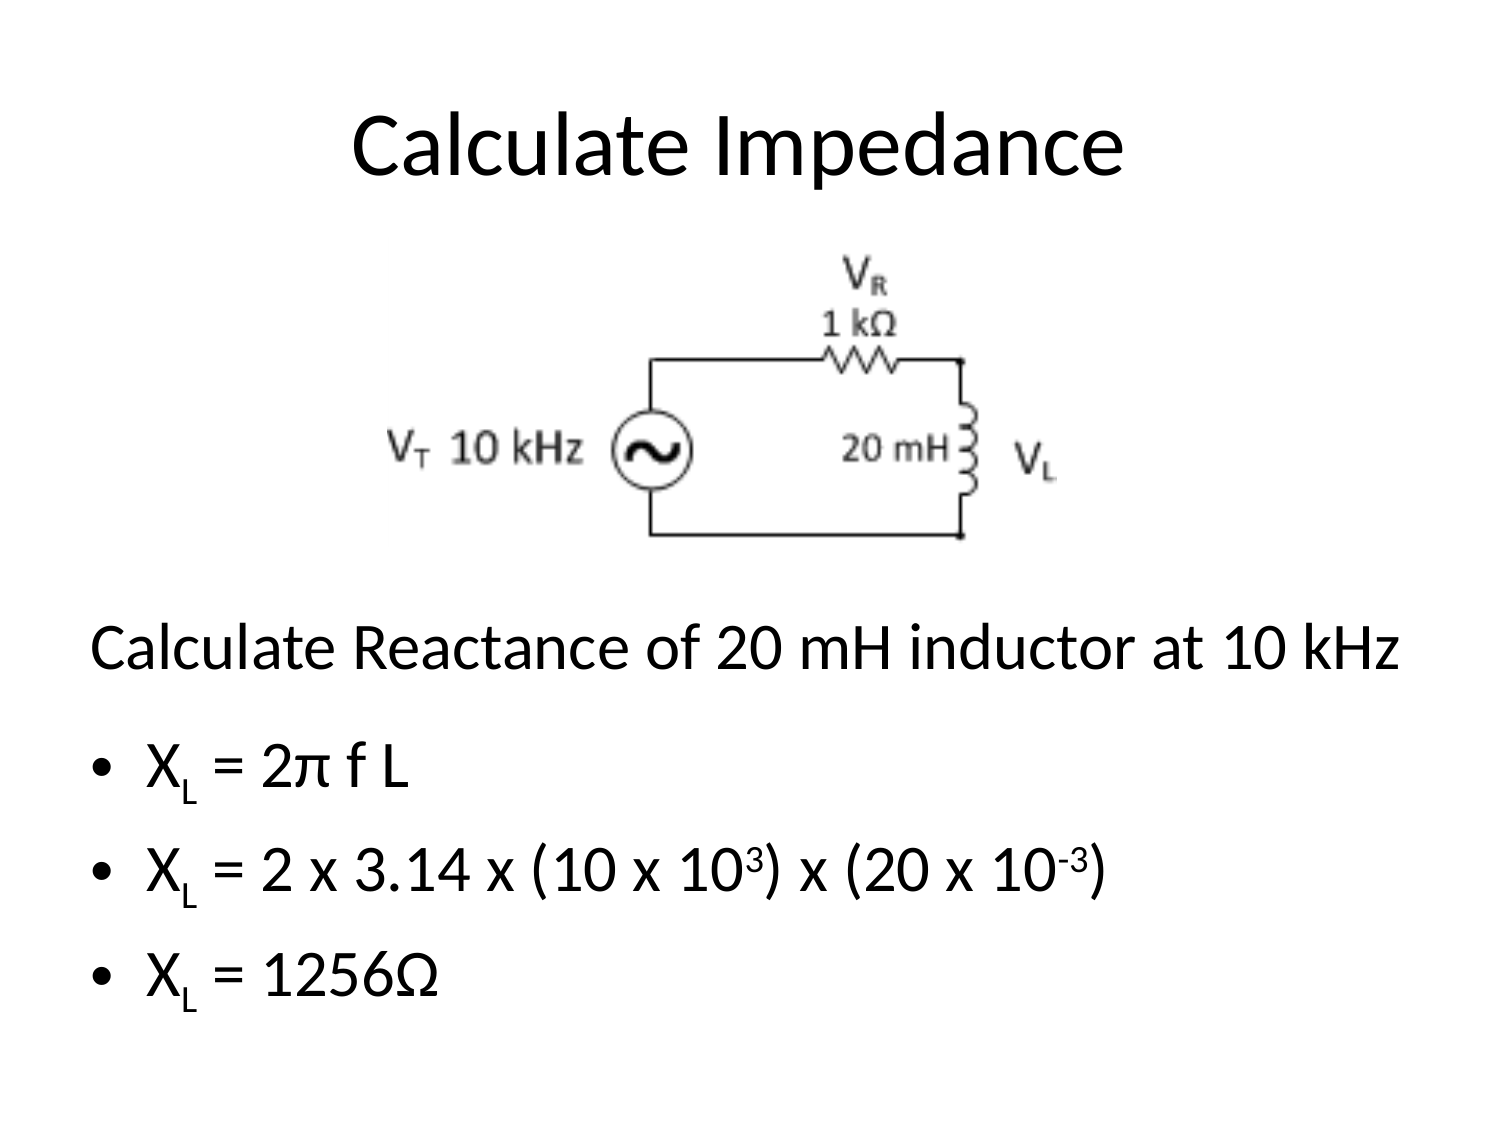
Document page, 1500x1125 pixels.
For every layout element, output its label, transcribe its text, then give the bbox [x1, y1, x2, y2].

list Calculate Reactance of 20 mH inductor at 10 kHz XL = 2π f L XL = 2 x 3.14 x (10 x 103) x (20 x 10-3) XL = 1256Ω [75, 595, 1425, 1088]
picture [387, 237, 1057, 548]
title Calculate Impedance [75, 45, 1425, 233]
